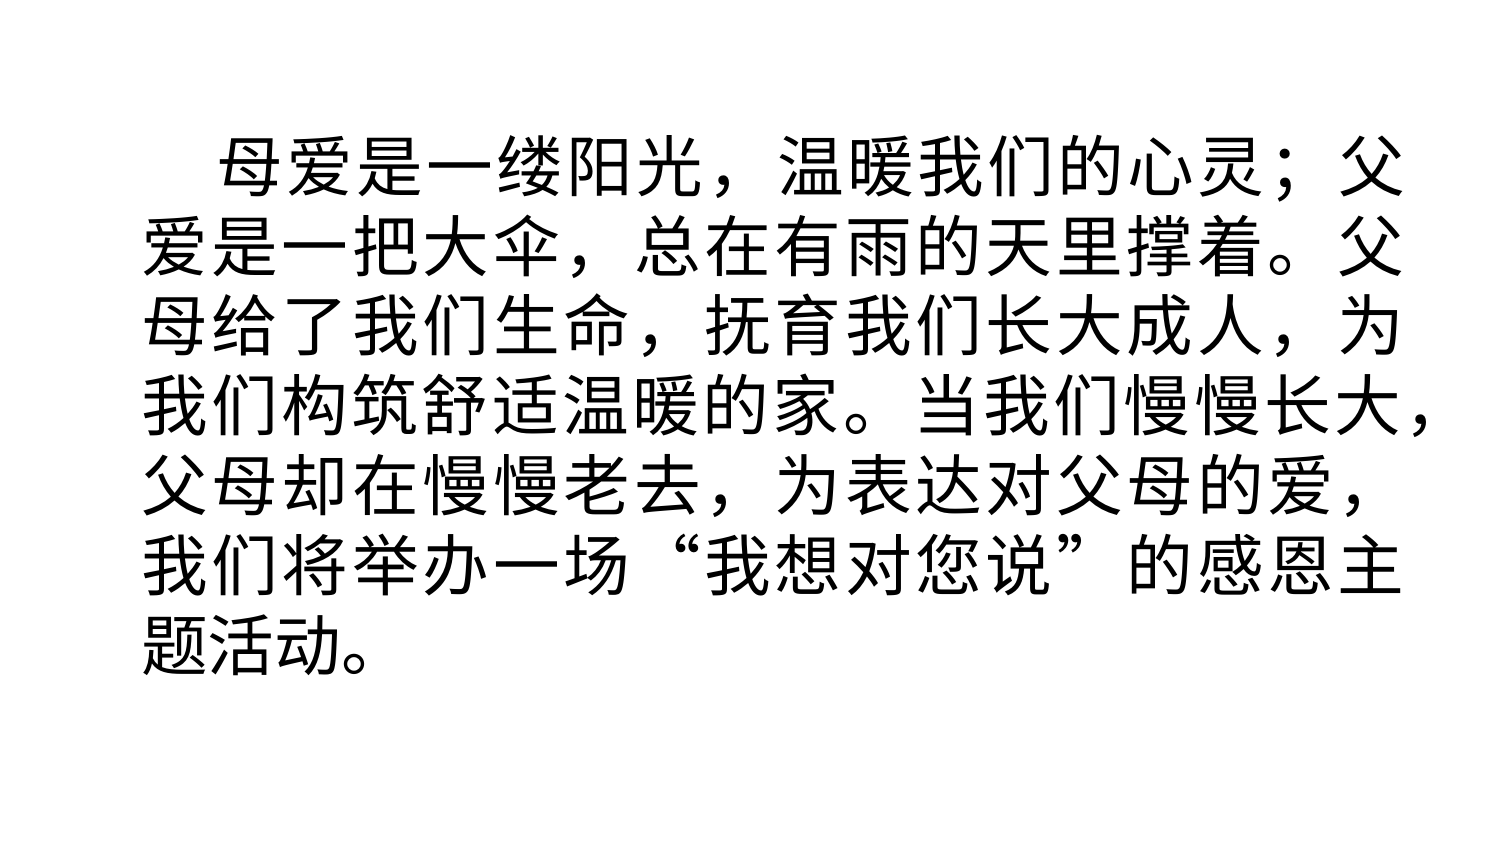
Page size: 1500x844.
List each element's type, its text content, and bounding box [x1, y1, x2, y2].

text_box 母爱是一缕阳光，温暖我们的心灵；父爱是一把大伞，总在有雨的天里撑着。父母给了我们生命，抚育我们长大成人，为我们构筑舒适温暖的家。当我们慢慢长大，父母却在慢慢老去，为表达对父母的爱，我们将举办一场“我想对您说”的感恩主题活动。 [165, 154, 1384, 657]
